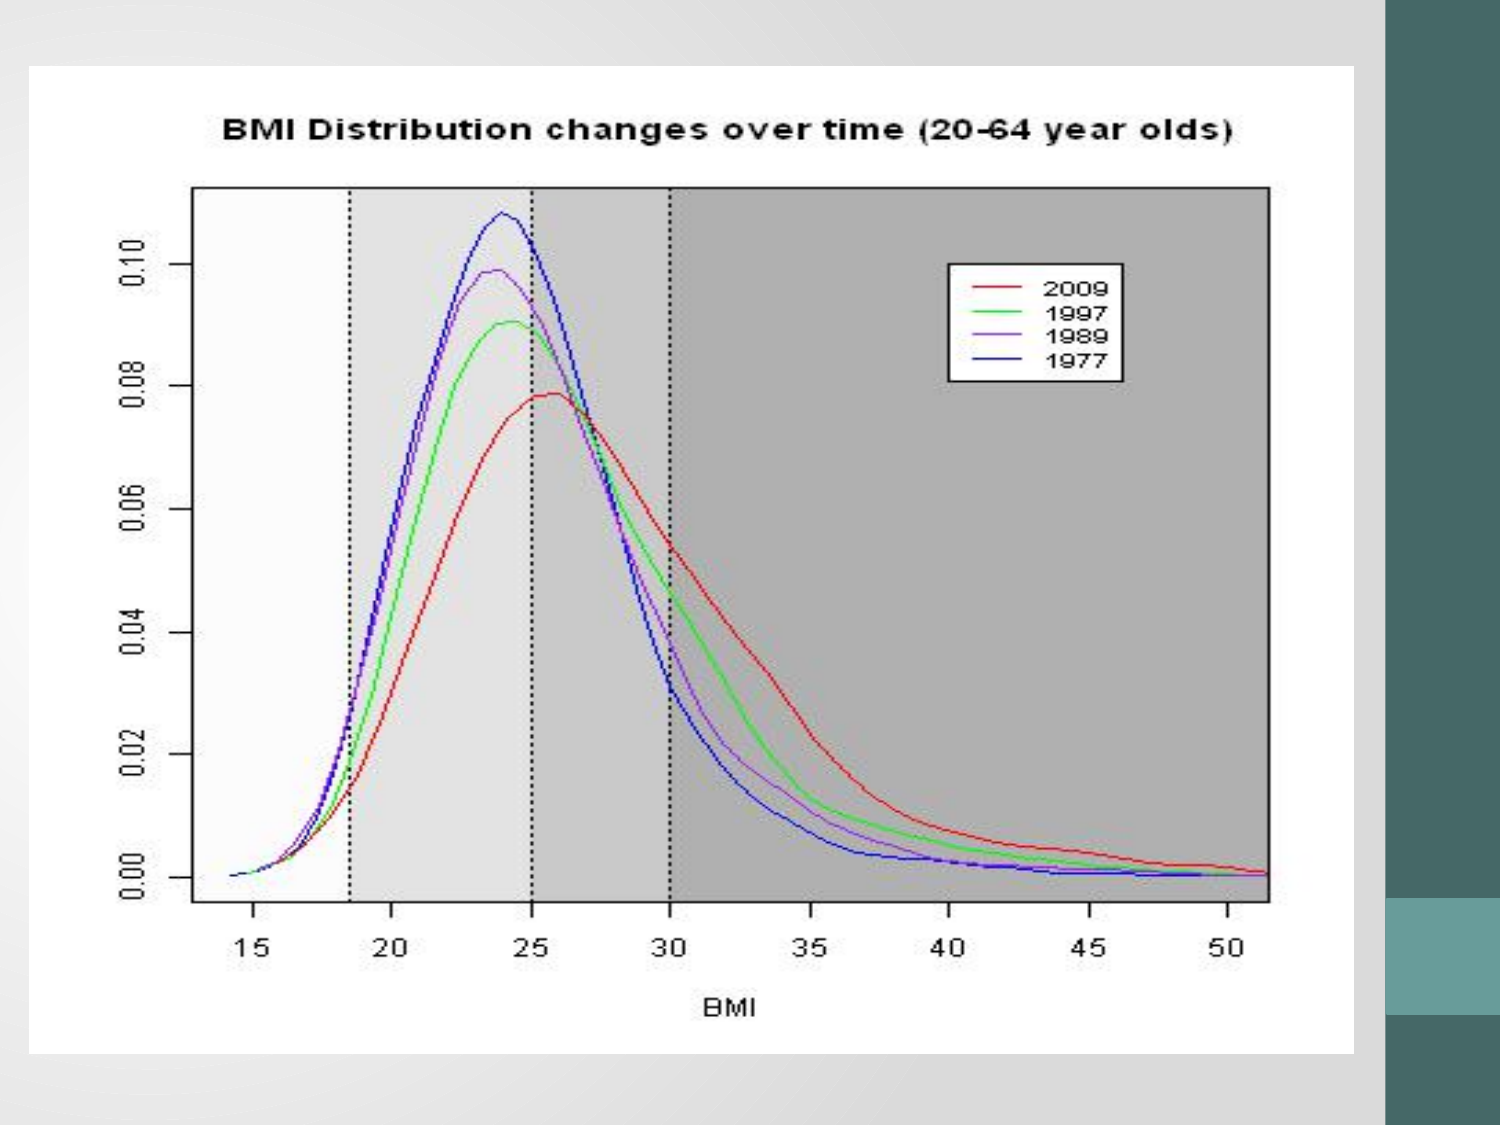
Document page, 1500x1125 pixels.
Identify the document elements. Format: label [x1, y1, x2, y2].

picture [28, 65, 1354, 1055]
